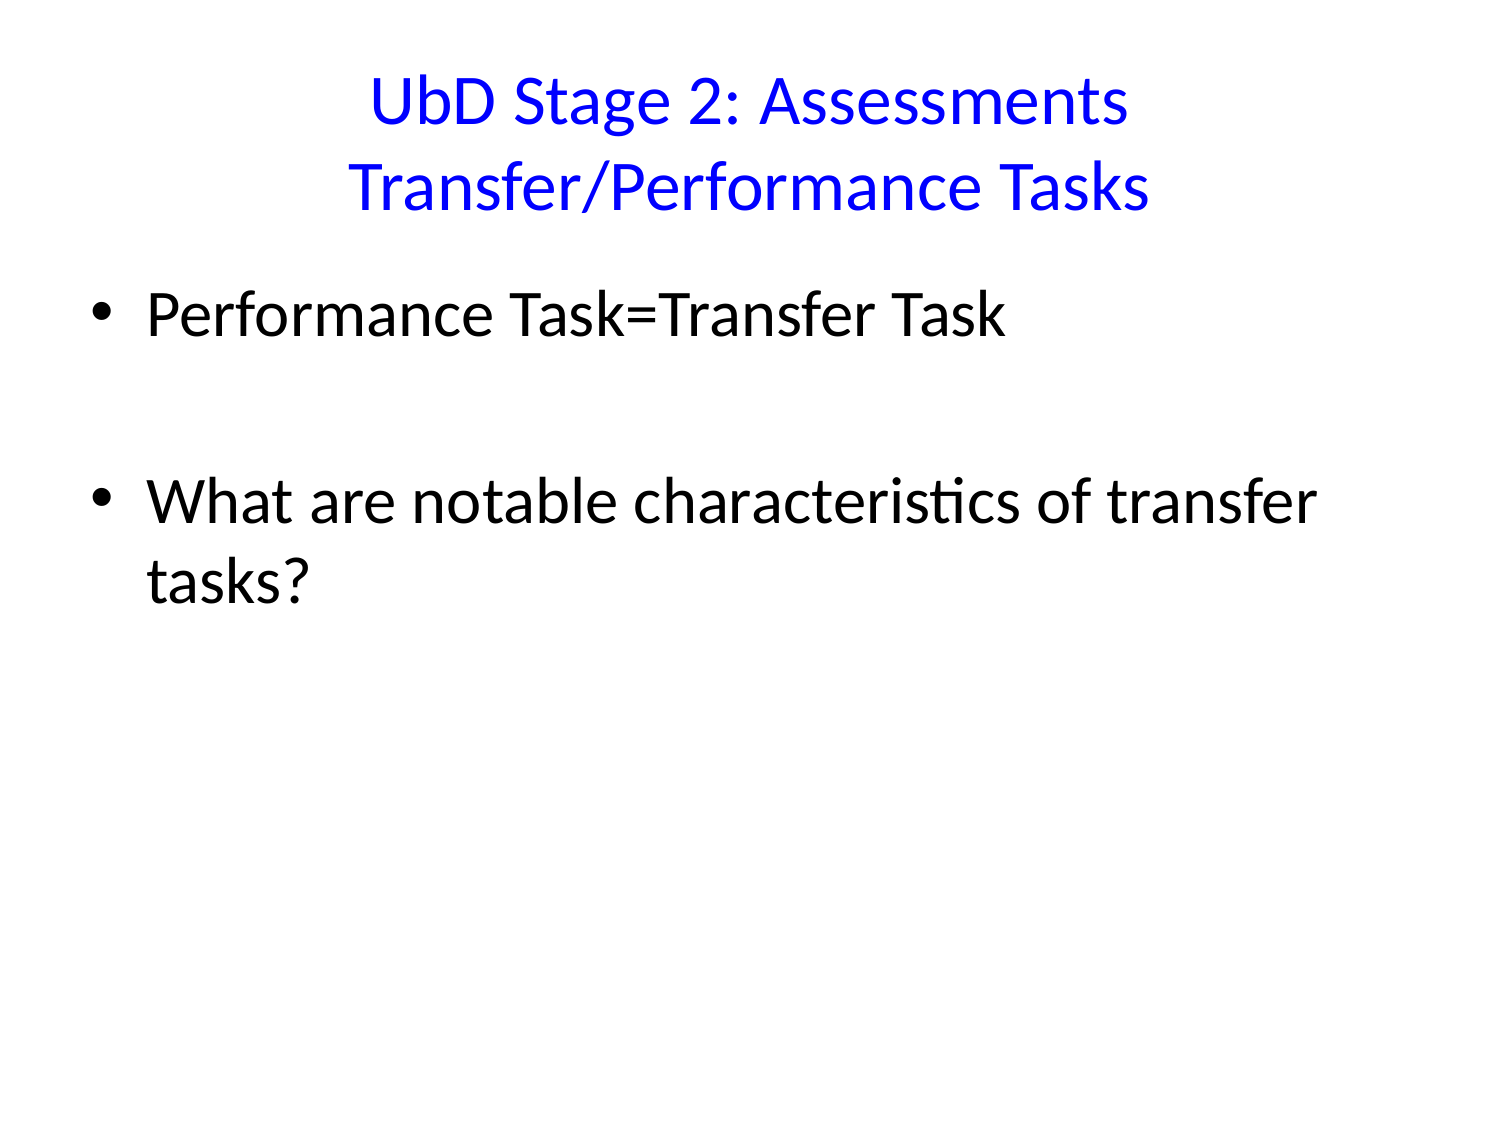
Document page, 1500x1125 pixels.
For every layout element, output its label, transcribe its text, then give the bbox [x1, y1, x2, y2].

list Performance Task=Transfer Task What are notable characteristics of transfer tasks? [75, 262, 1425, 1005]
title UbD Stage 2: Assessments Transfer/Performance Tasks [75, 45, 1425, 233]
